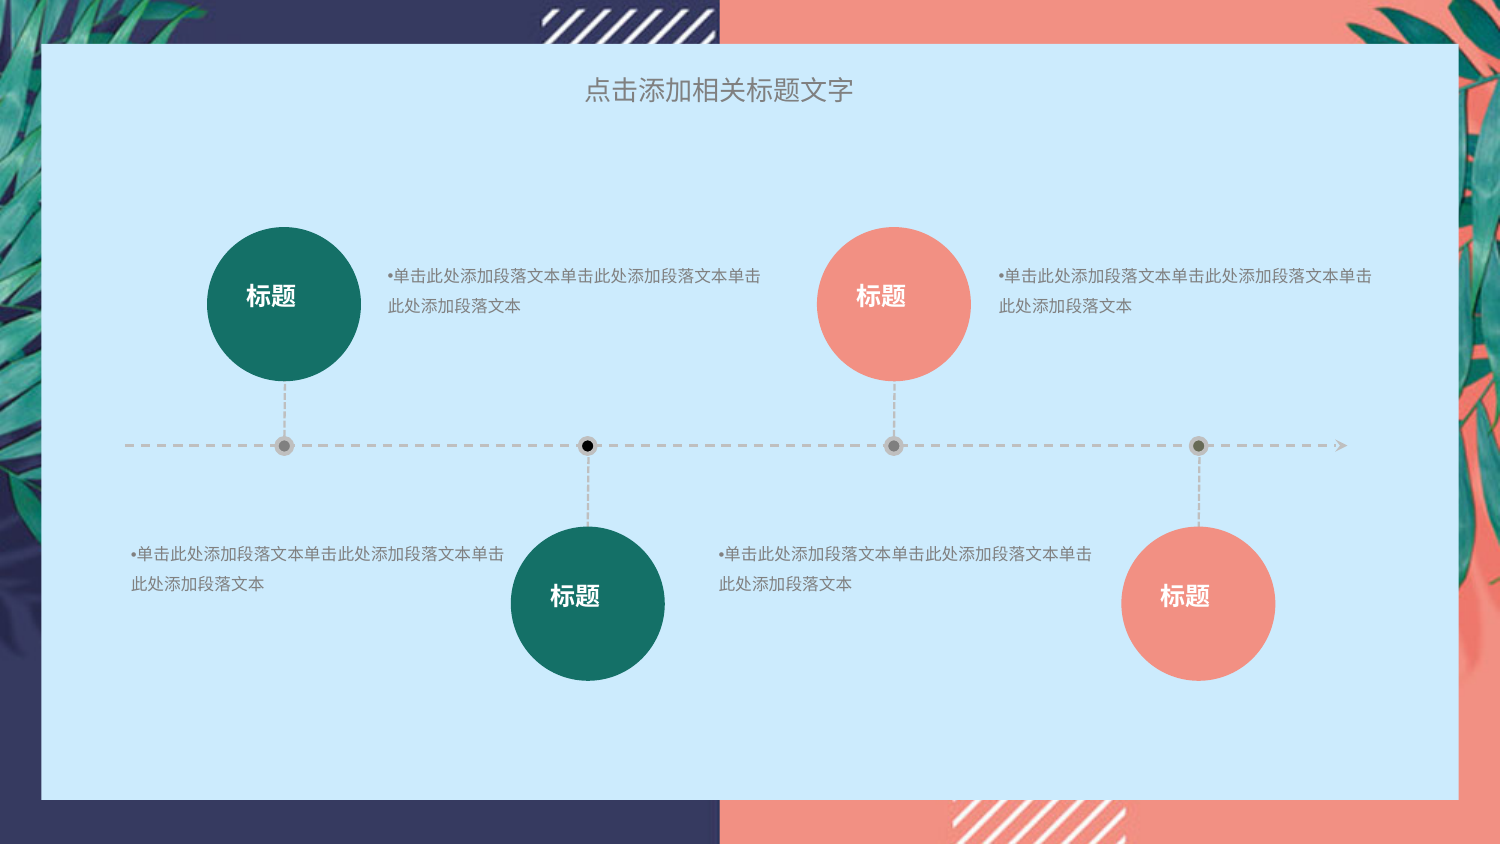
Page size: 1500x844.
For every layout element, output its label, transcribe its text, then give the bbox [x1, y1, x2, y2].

text_box 单击此处添加段落文本单击此处添加段落文本单击此处添加段落文本 [707, 537, 1116, 653]
picture [0, 0, 1500, 844]
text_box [816, 226, 972, 382]
text_box 单击此处添加段落文本单击此处添加段落文本单击此处添加段落文本 [376, 249, 788, 358]
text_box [1121, 526, 1276, 681]
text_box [510, 526, 665, 681]
text_box 单击此处添加段落文本单击此处添加段落文本单击此处添加段落文本 [987, 249, 1399, 375]
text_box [124, 360, 1348, 529]
text_box 单击此处添加段落文本单击此处添加段落文本单击此处添加段落文本 [119, 530, 505, 653]
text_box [206, 226, 362, 382]
